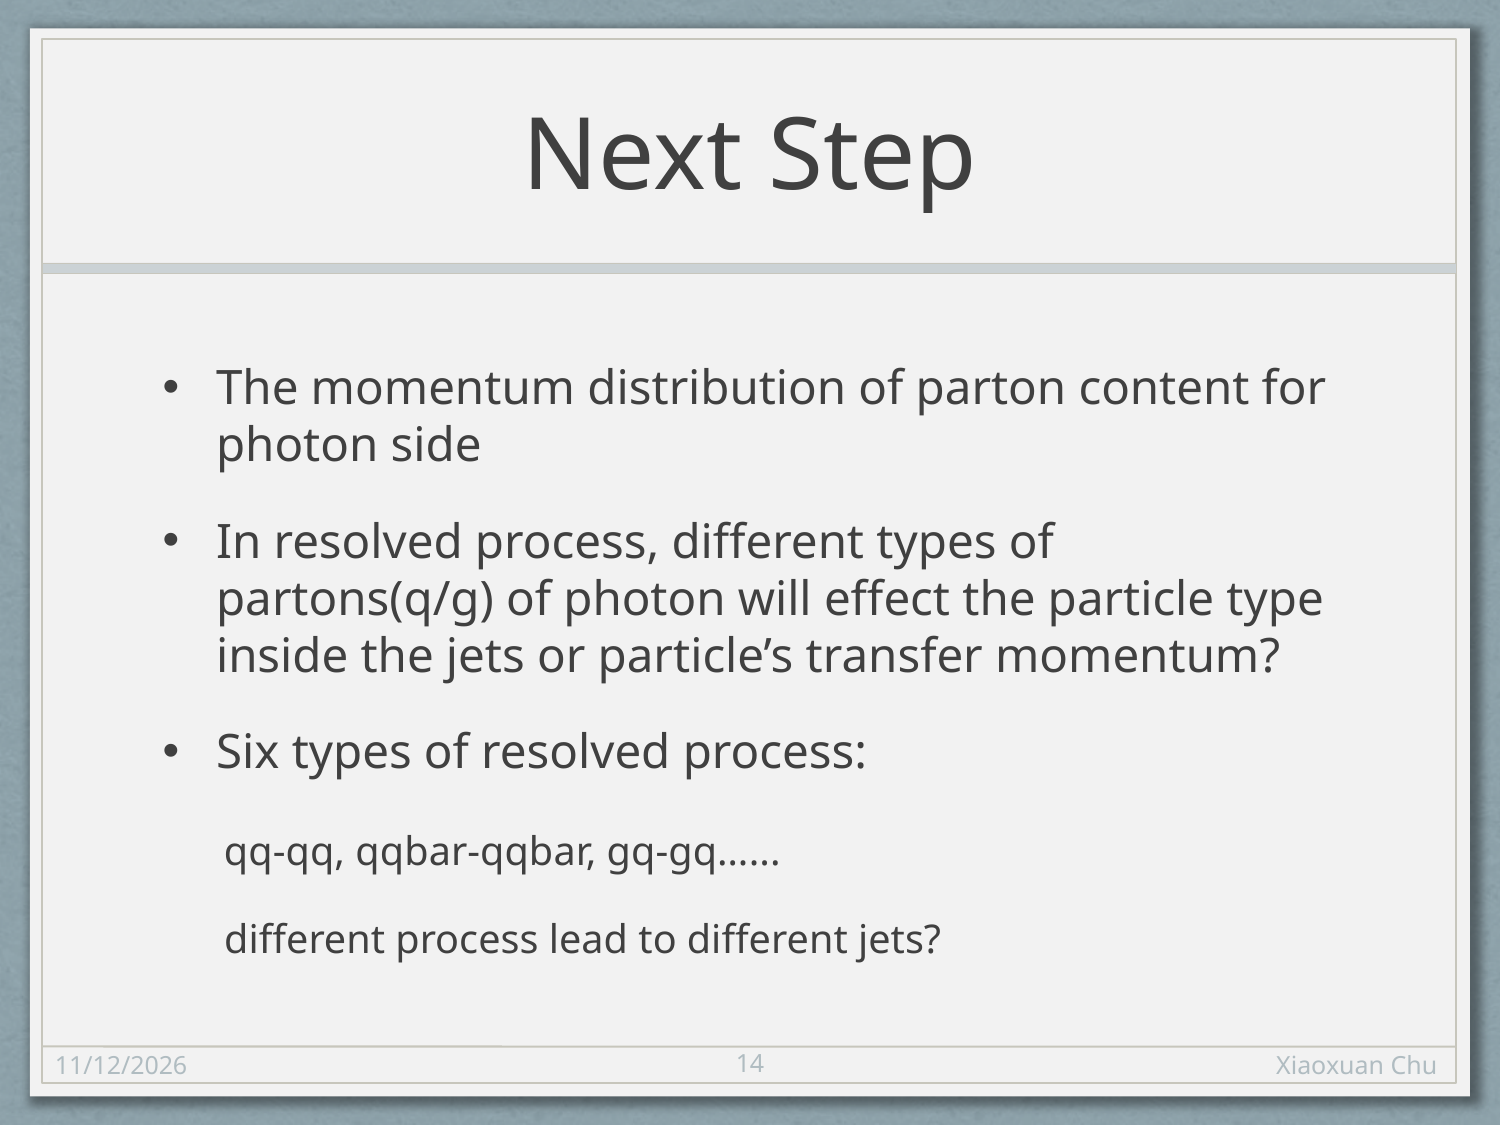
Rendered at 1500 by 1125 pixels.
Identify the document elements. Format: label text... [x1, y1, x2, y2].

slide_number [39, 1045, 390, 1088]
footer Xiaoxuan Chu [977, 1045, 1453, 1088]
list The momentum distribution of parton content for photon side In resolved process, different types of partons(q/g) of photon will effect the particle type inside the jets or particle’s transfer momentum? Six types of resolved process: qq-qq, qqbar-qqbar, gq-gq…... different process lead to different jets? [147, 350, 1353, 995]
slide_number 14 [687, 1042, 813, 1088]
title Next Step [147, 40, 1353, 260]
